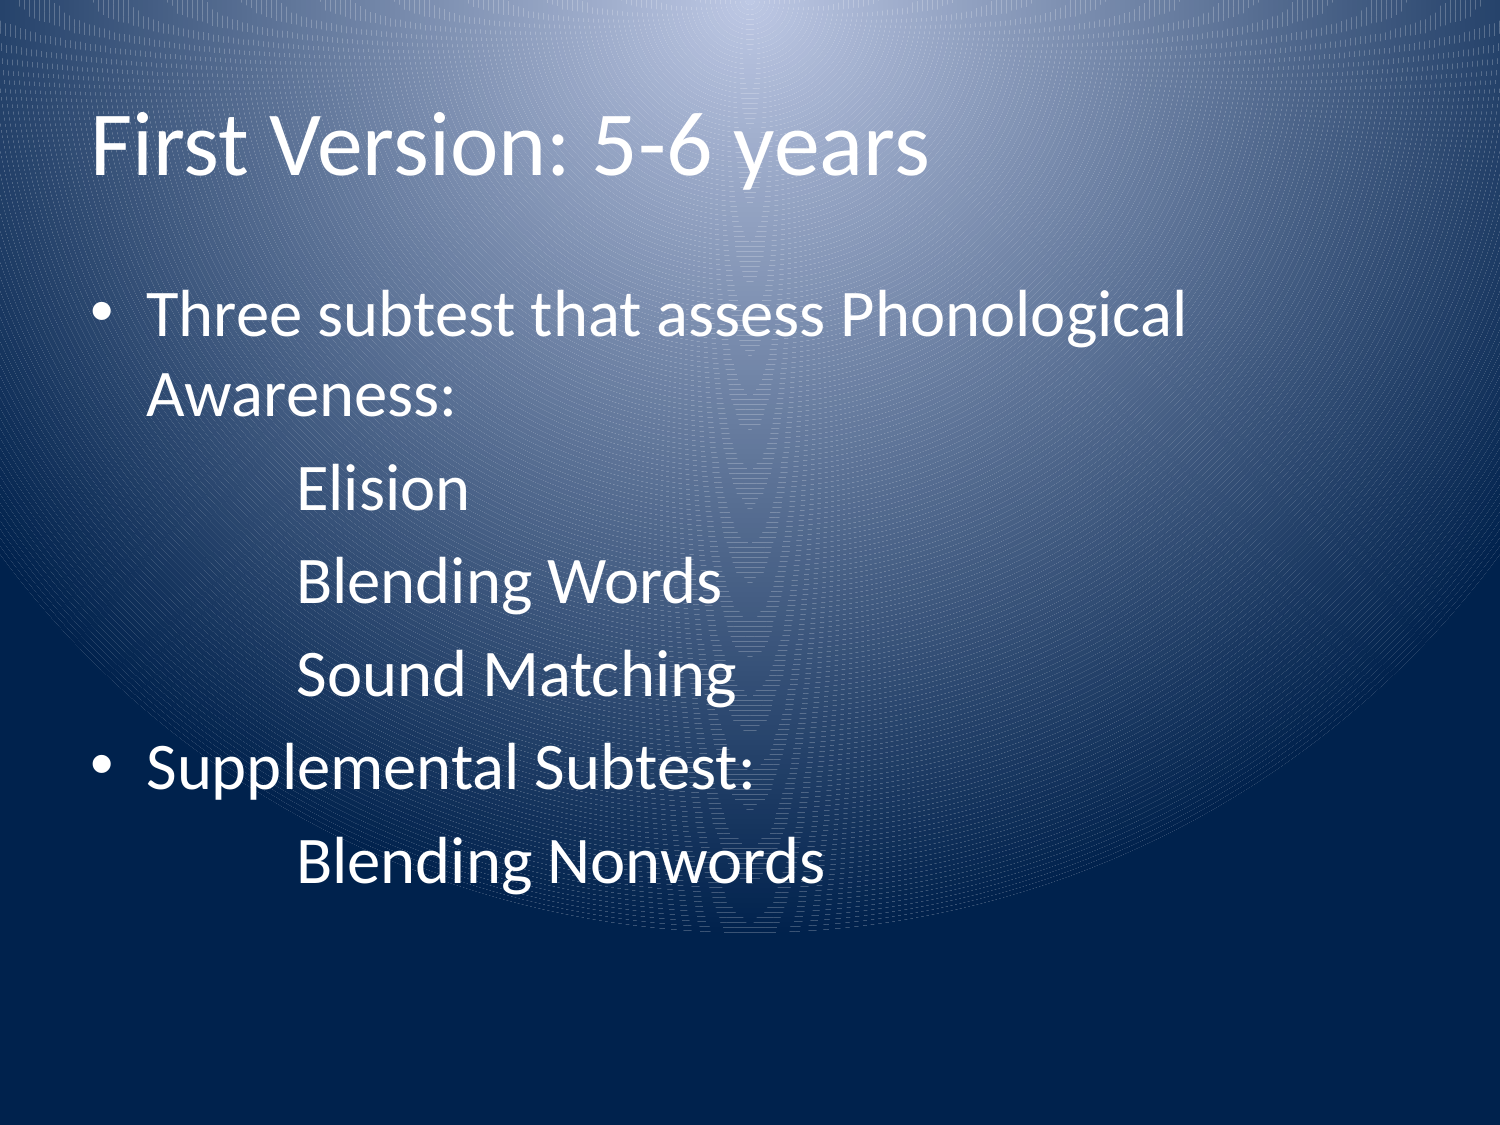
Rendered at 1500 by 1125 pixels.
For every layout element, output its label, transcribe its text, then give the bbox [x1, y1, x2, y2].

title First Version: 5-6 years [75, 45, 1425, 233]
list Three subtest that assess Phonological Awareness: Elision Blending Words Sound Matching Supplemental Subtest: Blending Nonwords [75, 262, 1425, 1005]
